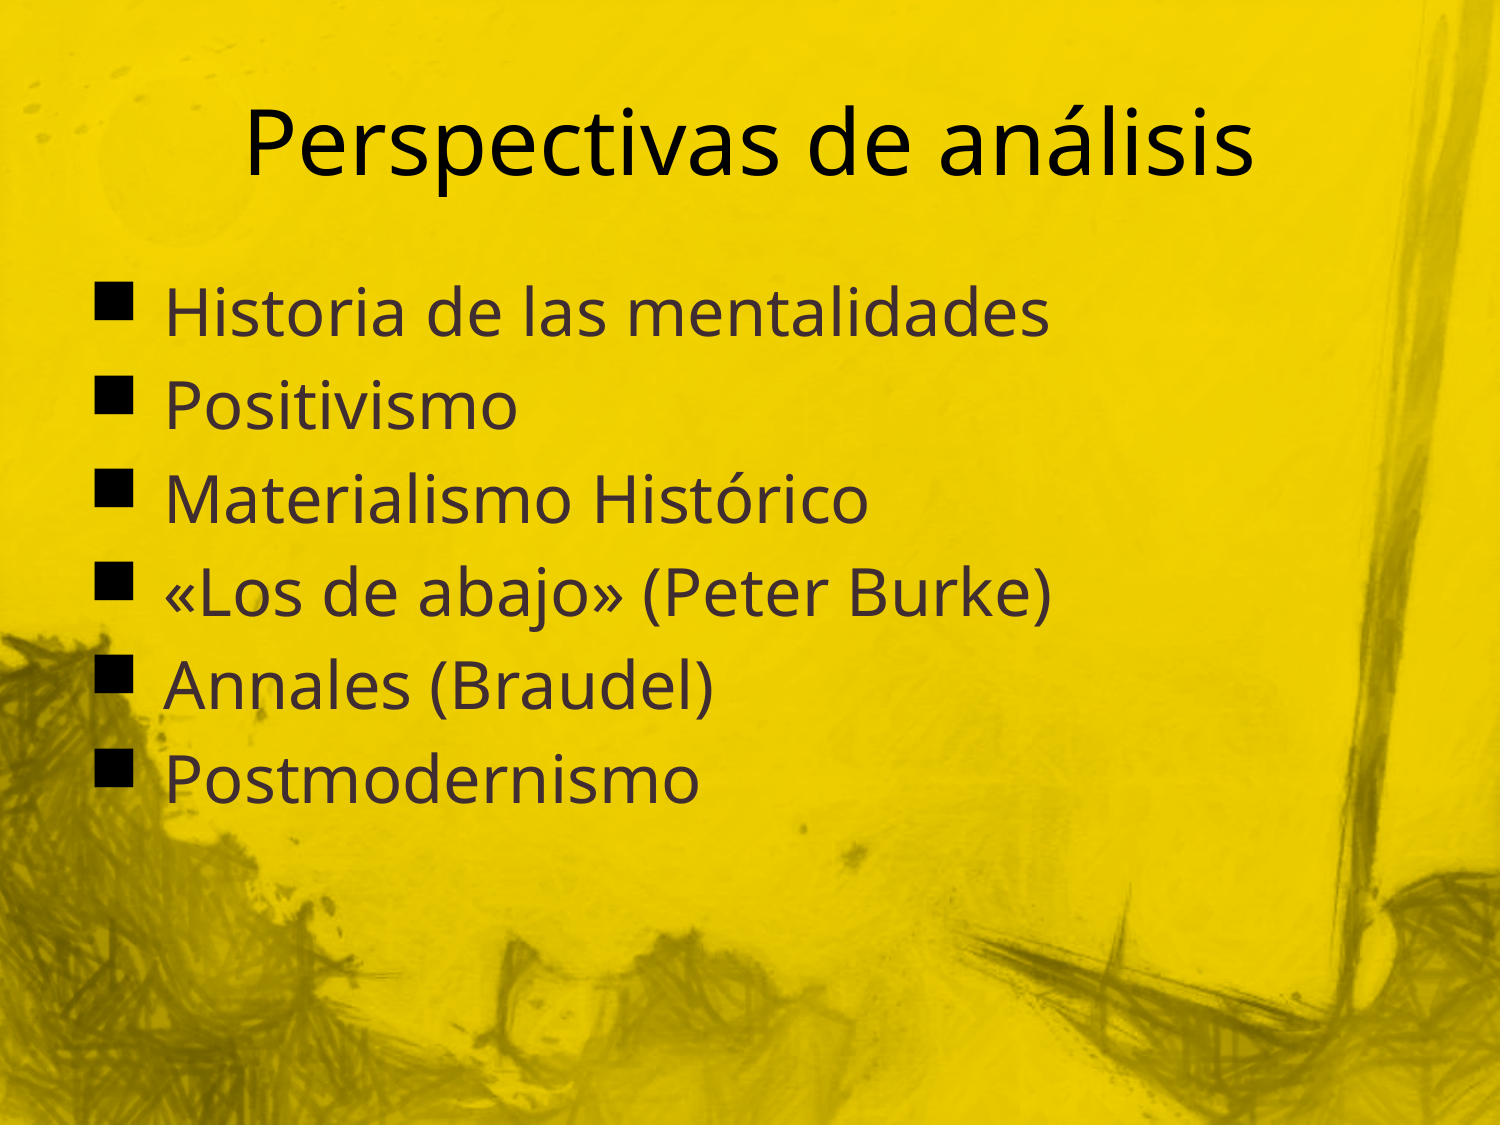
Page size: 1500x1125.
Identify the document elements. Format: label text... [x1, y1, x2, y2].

title Perspectivas de análisis [75, 45, 1425, 233]
list Historia de las mentalidades Positivismo Materialismo Histórico «Los de abajo» (Peter Burke) Annales (Braudel) Postmodernismo [75, 262, 1425, 1005]
